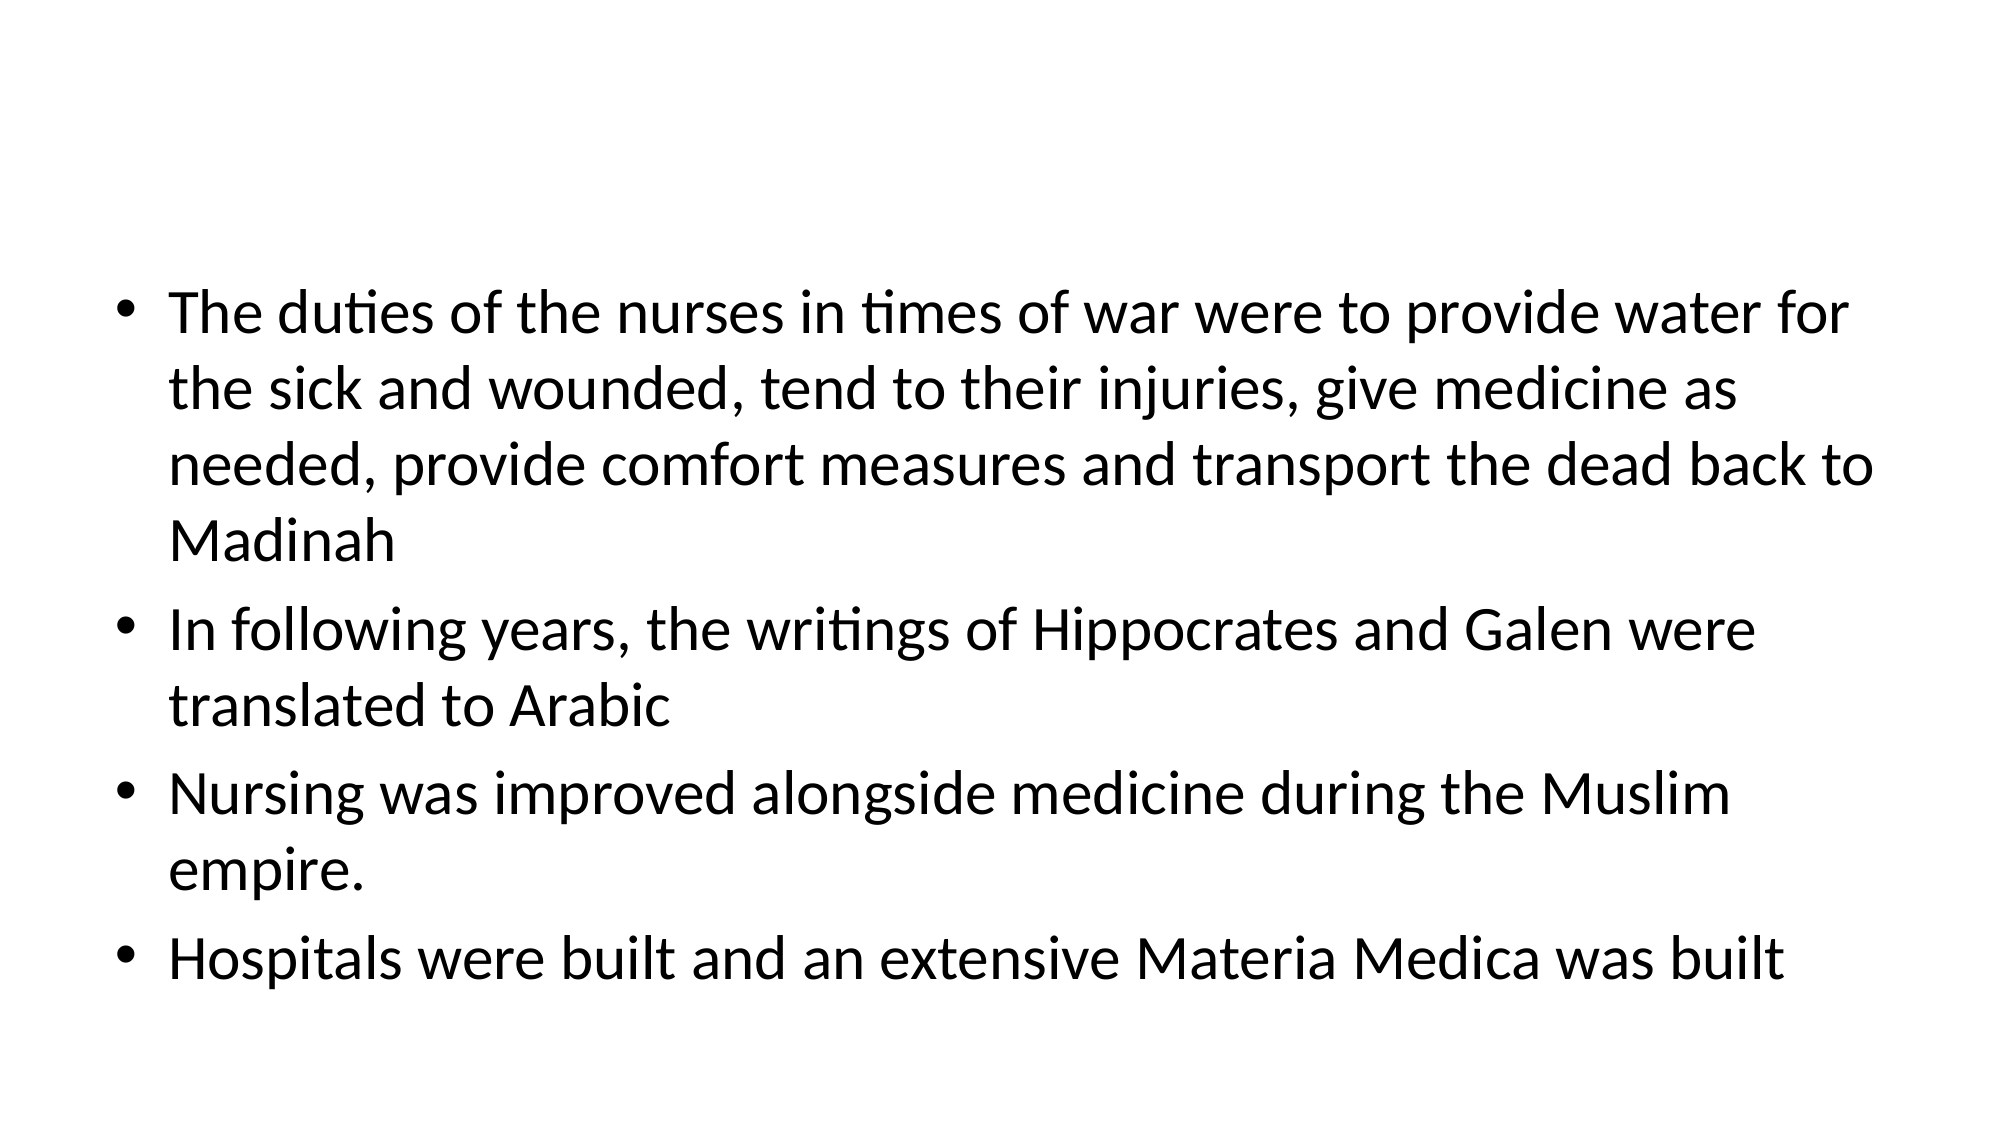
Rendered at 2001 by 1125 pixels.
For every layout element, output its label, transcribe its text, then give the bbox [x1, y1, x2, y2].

list The duties of the nurses in times of war were to provide water for the sick and wounded, tend to their injuries, give medicine as needed, provide comfort measures and transport the dead back to Madinah In following years, the writings of Hippocrates and Galen were translated to Arabic Nursing was improved alongside medicine during the Muslim empire. Hospitals were built and an extensive Materia Medica was built [99, 262, 1900, 1005]
